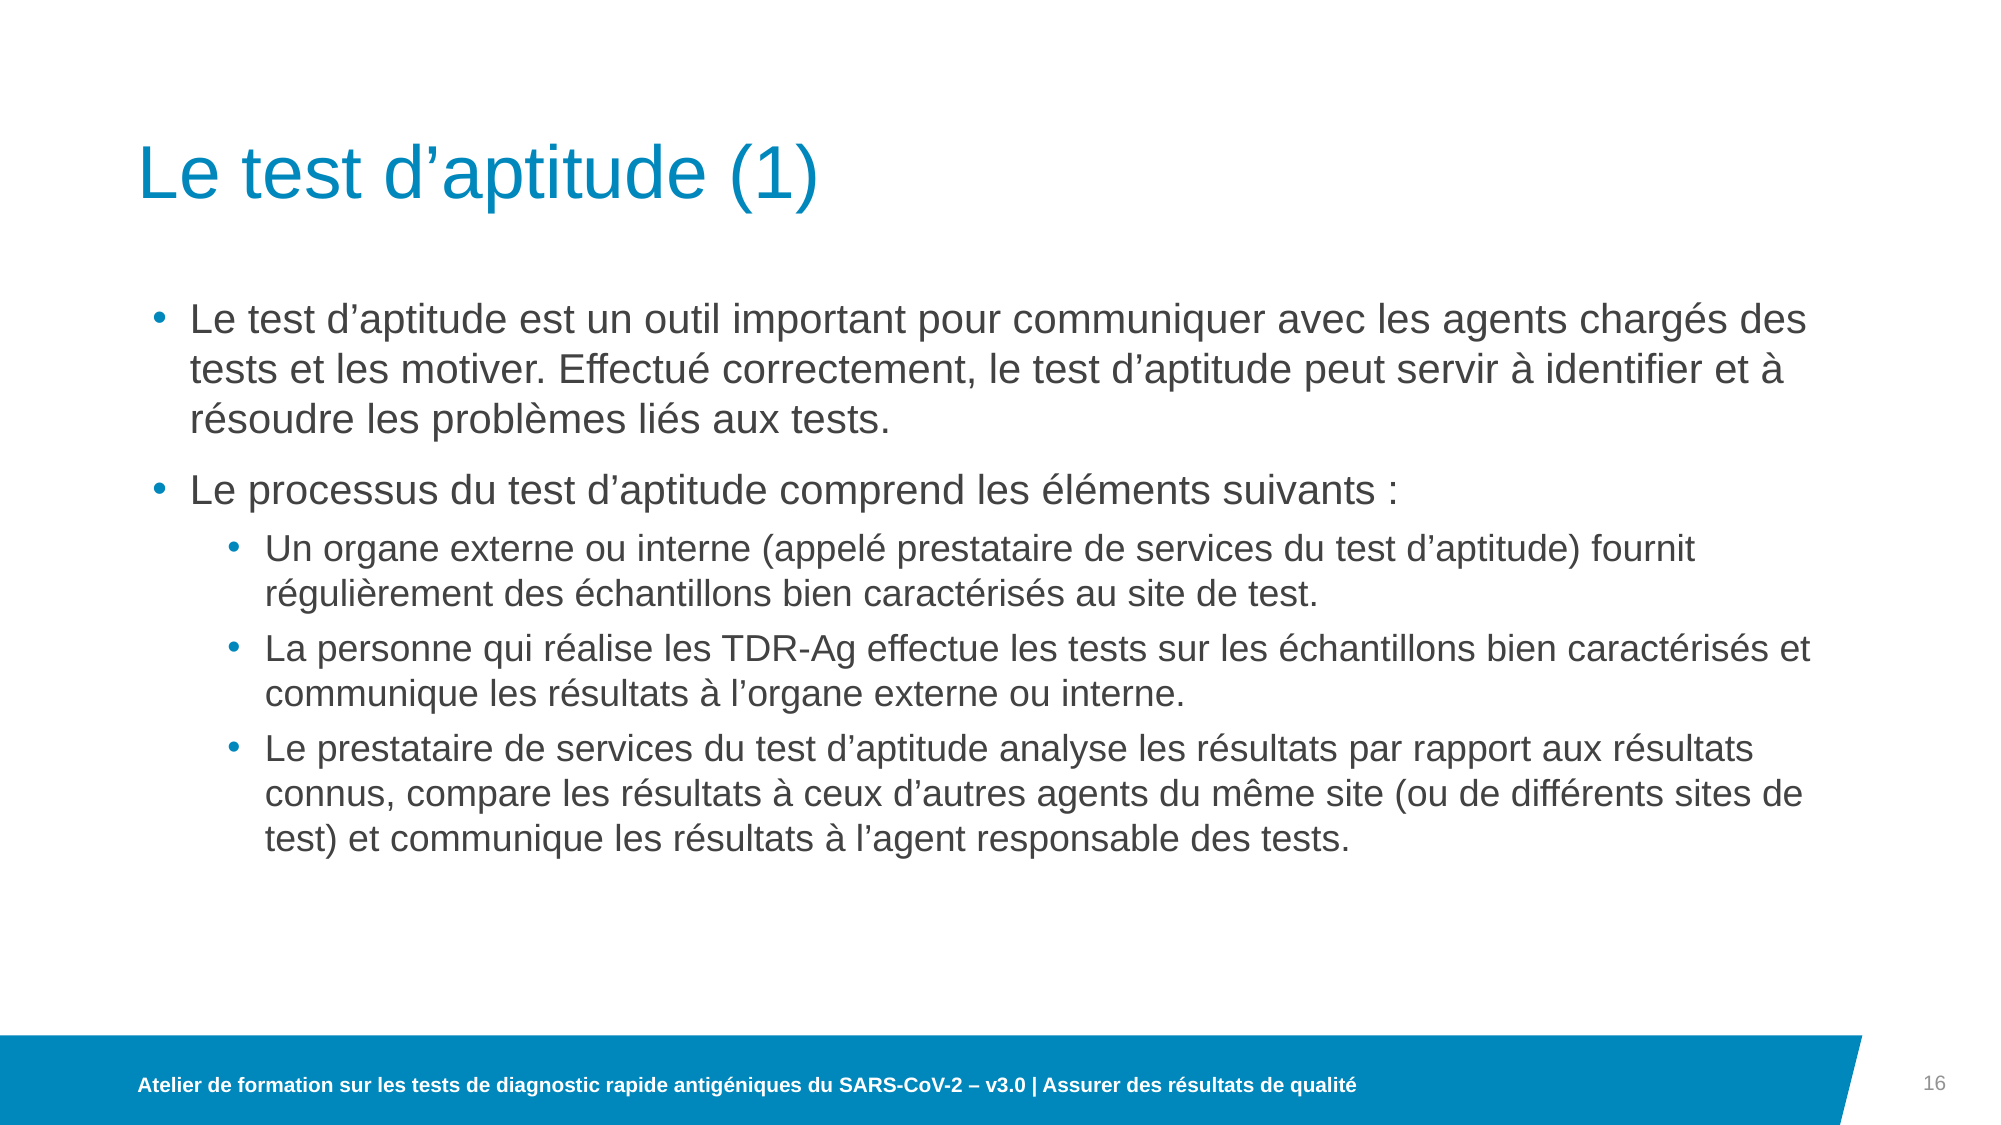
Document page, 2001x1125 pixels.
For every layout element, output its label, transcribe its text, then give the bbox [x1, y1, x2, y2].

list Le test d’aptitude est un outil important pour communiquer avec les agents chargés des tests et les motiver. Effectué correctement, le test d’aptitude peut servir à identifier et à résoudre les problèmes liés aux tests. Le processus du test d’aptitude comprend les éléments suivants : Un organe externe ou interne (appelé prestataire de services du test d’aptitude) fournit régulièrement des échantillons bien caractérisés au site de test. La personne qui réalise les TDR-Ag effectue les tests sur les échantillons bien caractérisés et communique les résultats à l’organe externe ou interne. Le prestataire de services du test d’aptitude analyse les résultats par rapport aux résultats connus, compare les résultats à ceux d’autres agents du même site (ou de différents sites de test) et communique les résultats à l’agent responsable des tests. [137, 284, 1863, 1014]
title Le test d’aptitude (1) [137, 59, 1863, 215]
slide_number 16 [1862, 1035, 1947, 1125]
footer Atelier de formation sur les tests de diagnostic rapide antigéniques du SARS-CoV-2 – v3.0 | Assurer des résultats de qualité [137, 1042, 1442, 1125]
